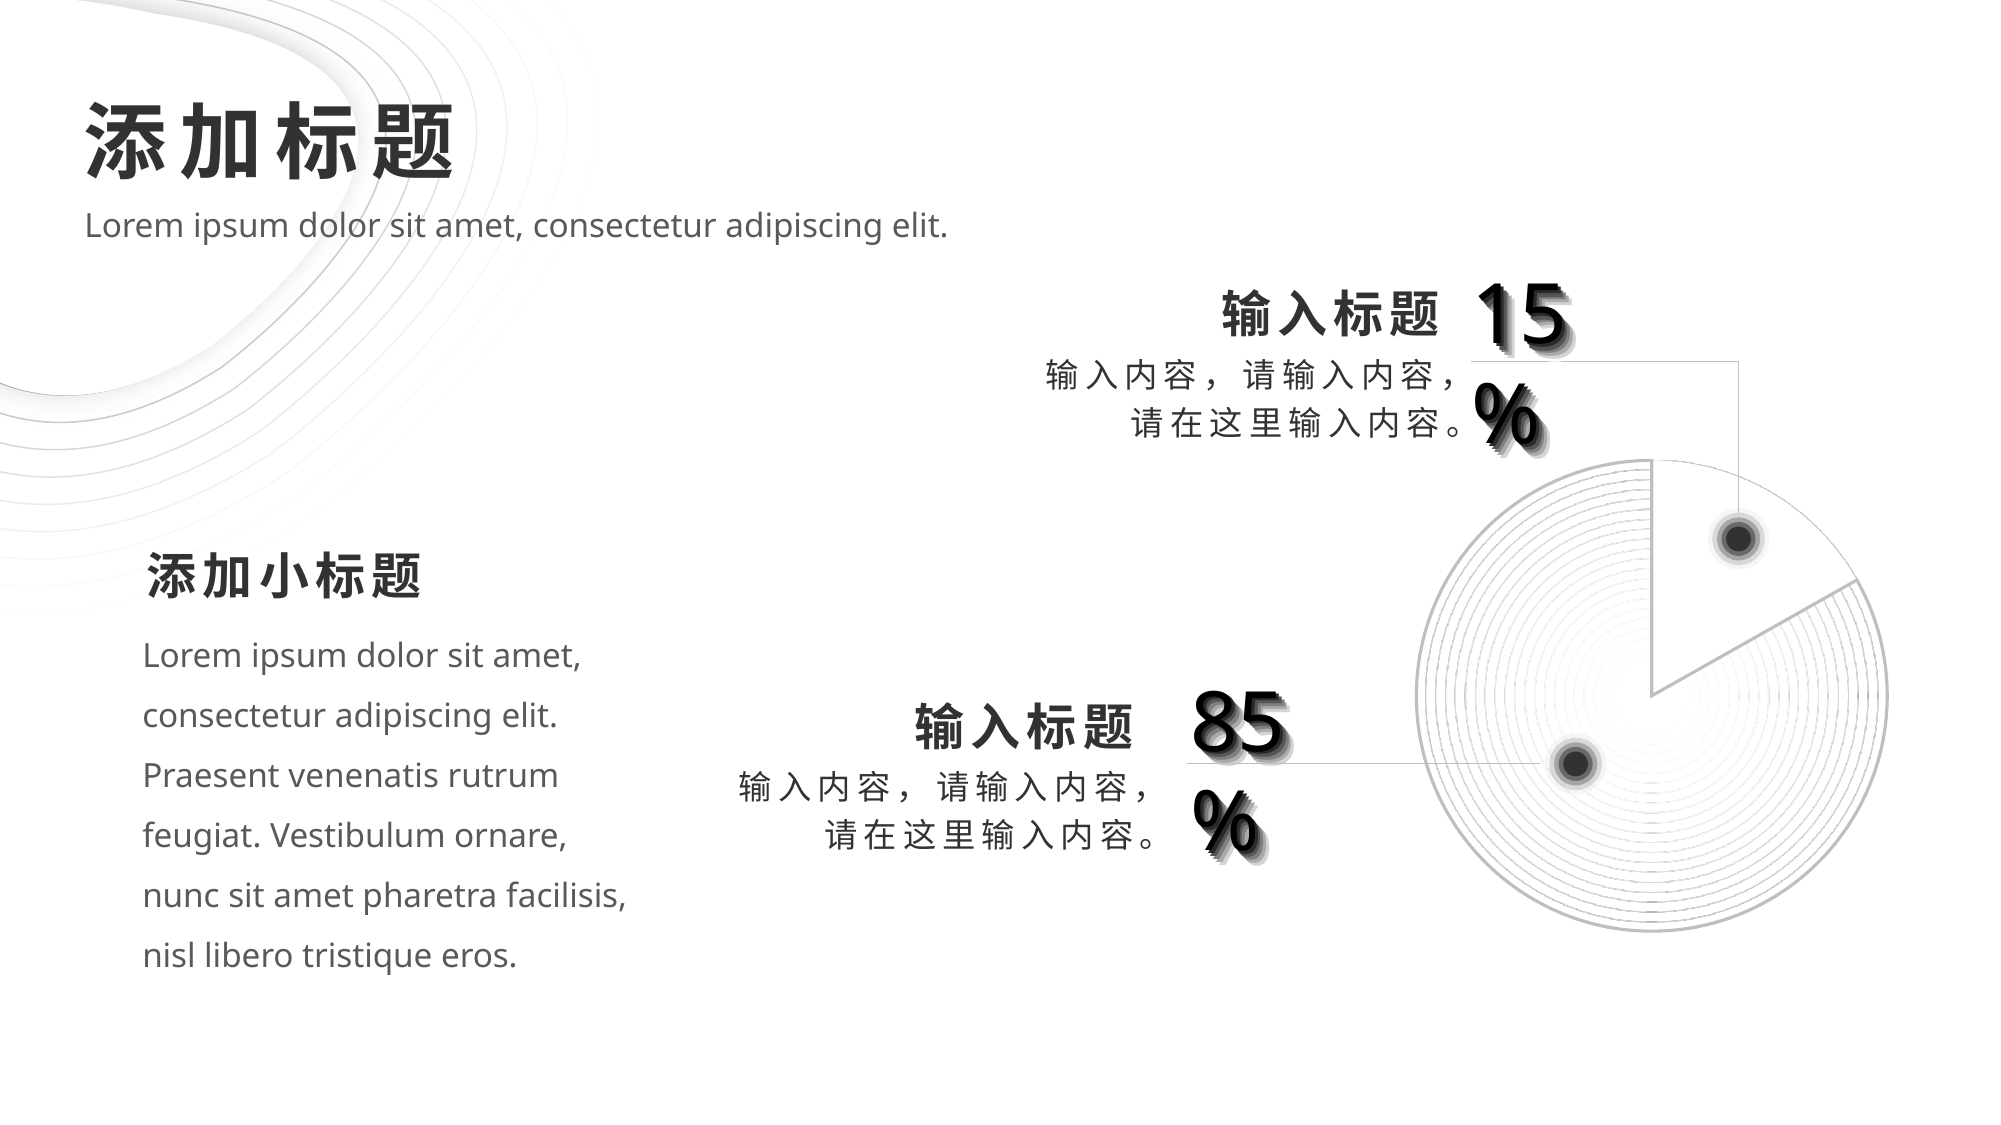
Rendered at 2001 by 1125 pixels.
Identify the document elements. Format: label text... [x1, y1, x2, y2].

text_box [1540, 728, 1612, 800]
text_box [1415, 459, 1888, 932]
text_box Lorem ipsum dolor sit amet, consectetur adipiscing elit. Praesent venenatis rutrum feugiat. Vestibulum ornare, nunc sit amet pharetra facilisis, nisl libero tristique eros. [127, 607, 652, 982]
text_box 输入内容，请输入内容，请在这里输入内容。 [1014, 338, 1495, 449]
text_box 输入标题 [899, 688, 1148, 751]
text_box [0, 0, 592, 583]
text_box 输入内容，请输入内容，请在这里输入内容。 [707, 751, 1175, 862]
text_box 添加小标题 [131, 583, 437, 612]
text_box 输入标题 [1206, 275, 1455, 338]
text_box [1703, 503, 1774, 575]
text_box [1175, 660, 1375, 896]
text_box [1457, 253, 1657, 388]
text_box Lorem ipsum dolor sit amet, consectetur adipiscing elit. [592, 176, 1082, 252]
